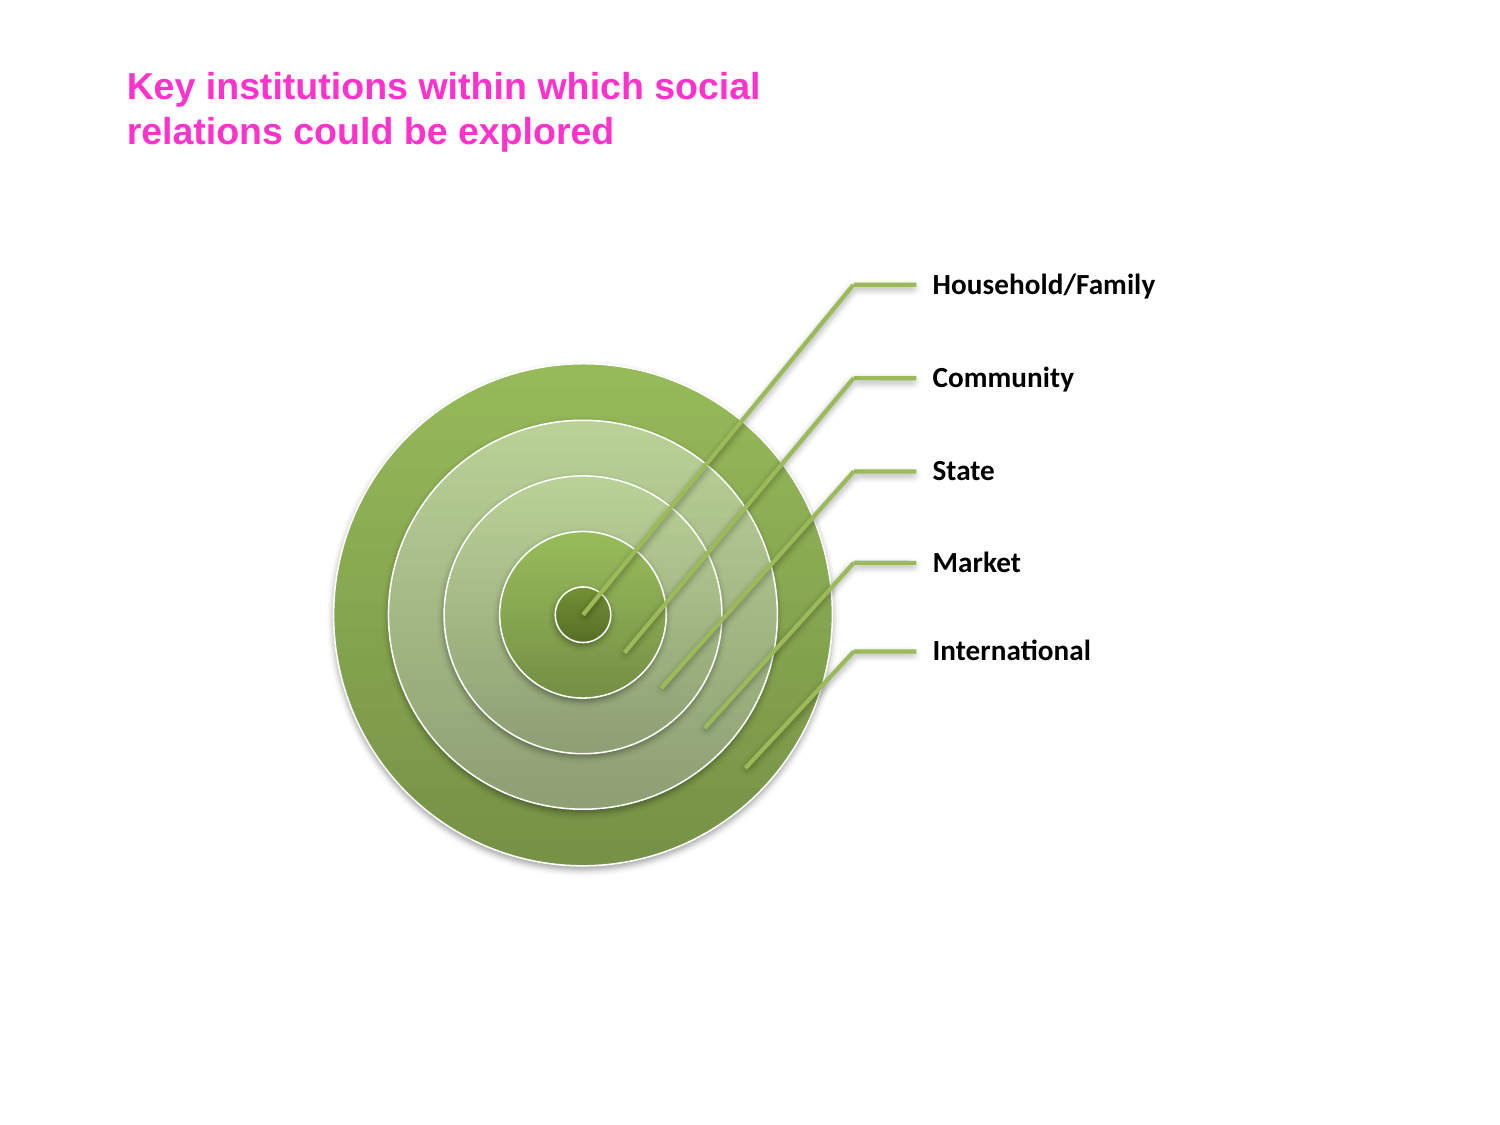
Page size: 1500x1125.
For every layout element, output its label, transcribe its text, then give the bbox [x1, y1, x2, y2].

text_box Key institutions within which social relations could be explored [112, 54, 1125, 160]
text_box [249, 219, 1251, 887]
